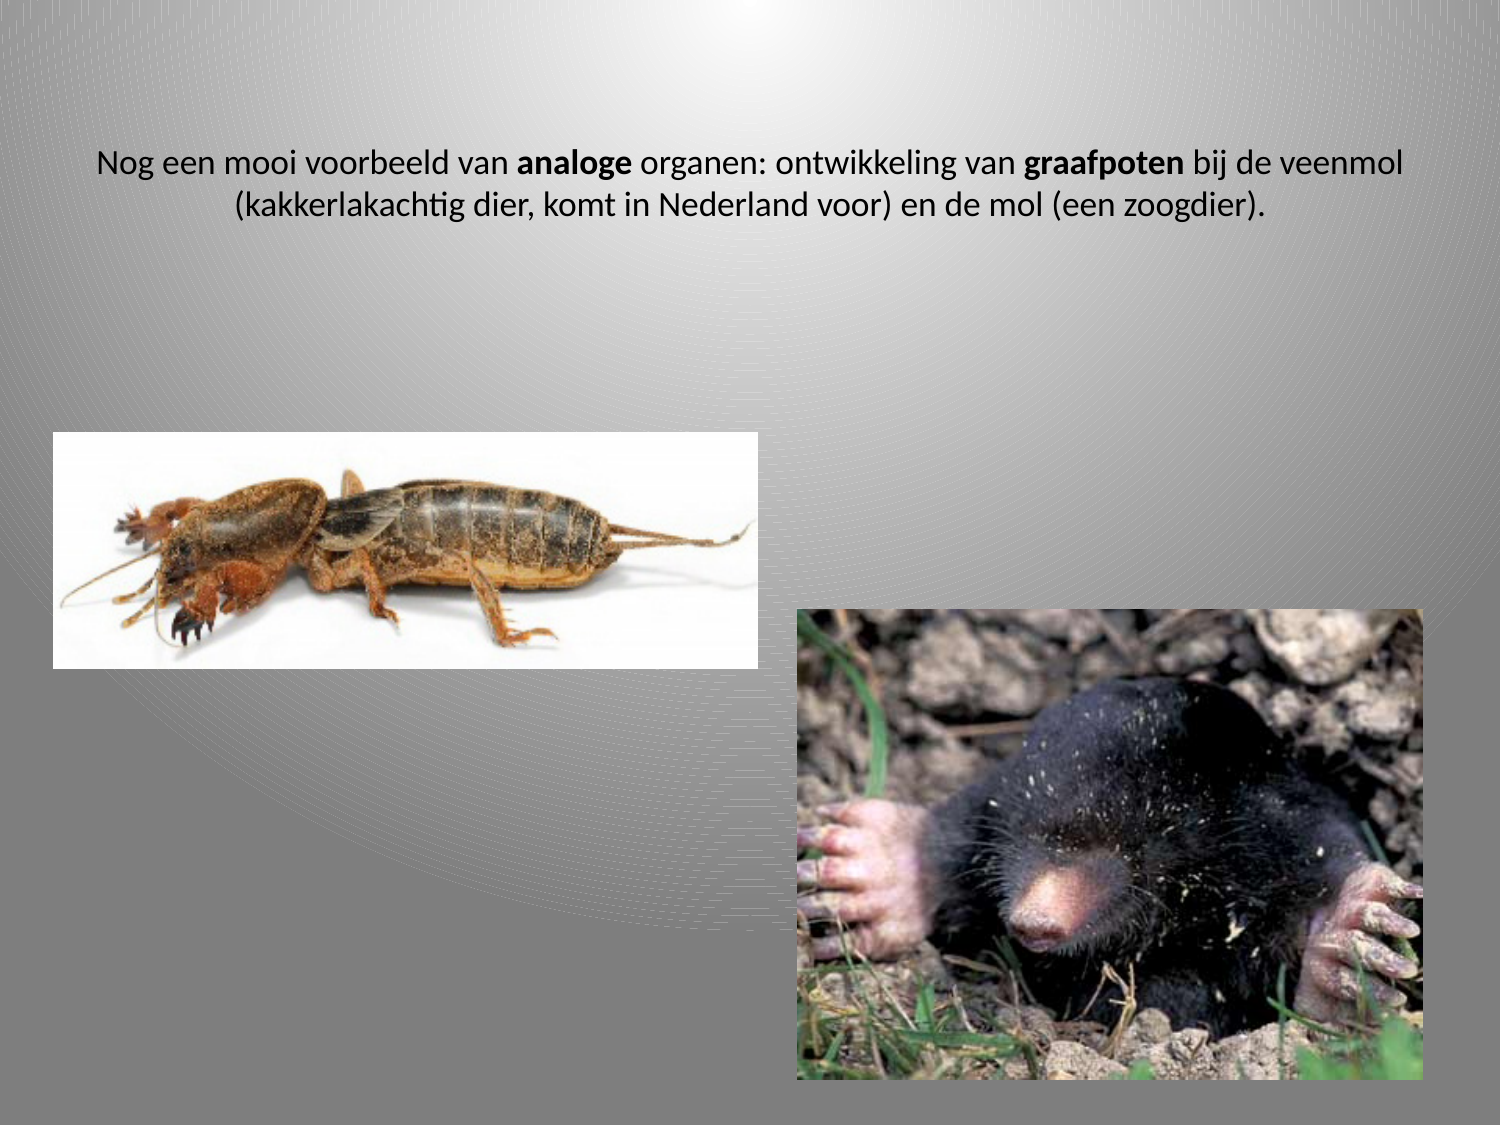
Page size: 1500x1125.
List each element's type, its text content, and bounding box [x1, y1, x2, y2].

picture [796, 609, 1423, 1081]
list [52, 432, 759, 669]
title Nog een mooi voorbeeld van analoge organen: ontwikkeling van graafpoten bij de veenmol (kakkerlakachtig dier, komt in Nederland voor) en de mol (een zoogdier). [75, 45, 1425, 233]
